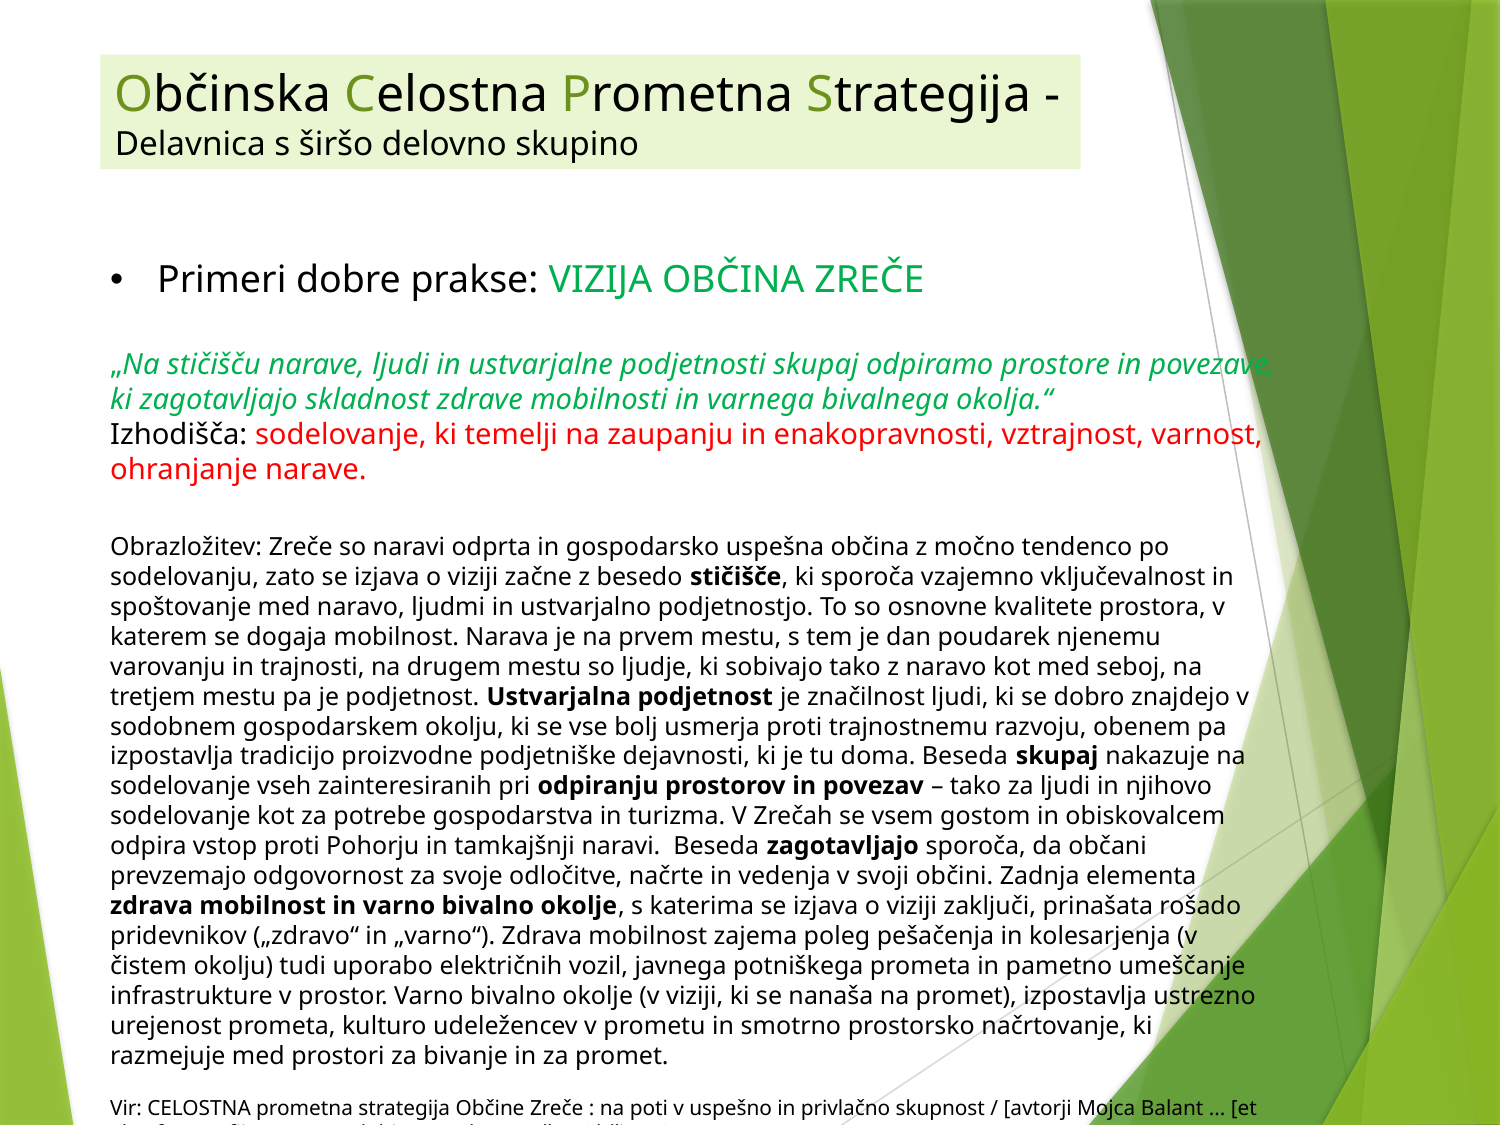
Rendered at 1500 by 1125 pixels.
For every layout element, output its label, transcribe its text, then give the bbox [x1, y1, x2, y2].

text_box Primeri dobre prakse: VIZIJA OBČINA ZREČE „Na stičišču narave, ljudi in ustvarjalne podjetnosti skupaj odpiramo prostore in povezave, ki zagotavljajo skladnost zdrave mobilnosti in varnega bivalnega okolja.“ Izhodišča: sodelovanje, ki temelji na zaupanju in enakopravnosti, vztrajnost, varnost, ohranjanje narave. Obrazložitev: Zreče so naravi odprta in gospodarsko uspešna občina z močno tendenco po sodelovanju, zato se izjava o viziji začne z besedo stičišče, ki sporoča vzajemno vključevalnost in spoštovanje med naravo, ljudmi in ustvarjalno podjetnostjo. To so osnovne kvalitete prostora, v katerem se dogaja mobilnost. Narava je na prvem mestu, s tem je dan poudarek njenemu varovanju in trajnosti, na drugem mestu so ljudje, ki sobivajo tako z naravo kot med seboj, na tretjem mestu pa je podjetnost. Ustvarjalna podjetnost je značilnost ljudi, ki se dobro znajdejo v sodobnem gospodarskem okolju, ki se vse bolj usmerja proti trajnostnemu razvoju, obenem pa izpostavlja tradicijo proizvodne podjetniške dejavnosti, ki je tu doma. Beseda skupaj nakazuje na sodelovanje vseh zainteresiranih pri odpiranju prostorov in povezav – tako za ljudi in njihovo sodelovanje kot za potrebe gospodarstva in turizma. V Zrečah se vsem gostom in obiskovalcem odpira vstop proti Pohorju in tamkajšnji naravi. Beseda zagotavljajo sporoča, da občani prevzemajo odgovornost za svoje odločitve, načrte in vedenja v svoji občini. Zadnja elementa zdrava mobilnost in varno bivalno okolje, s katerima se izjava o viziji zaključi, prinašata rošado pridevnikov („zdravo“ in „varno“). Zdrava mobilnost zajema poleg pešačenja in kolesarjenja (v čistem okolju) tudi uporabo električnih vozil, javnega potniškega prometa in pametno umeščanje infrastrukture v prostor. Varno bivalno okolje (v viziji, ki se nanaša na promet), izpostavlja ustrezno urejenost prometa, kulturo udeležencev v prometu in smotrno prostorsko načrtovanje, ki razmejuje med prostori za bivanje in za promet. Vir: CELOSTNA prometna strategija Občine Zreče : na poti v uspešno in privlačno skupnost / [avtorji Mojca Balant ... [et al.] ; fotografije Gregor Salobir ... et al.]. - Zreče : Občina, 2017 [95, 248, 1294, 1125]
text_box Občinska Celostna Prometna Strategija - Delavnica s širšo delovno skupino [100, 54, 1081, 170]
